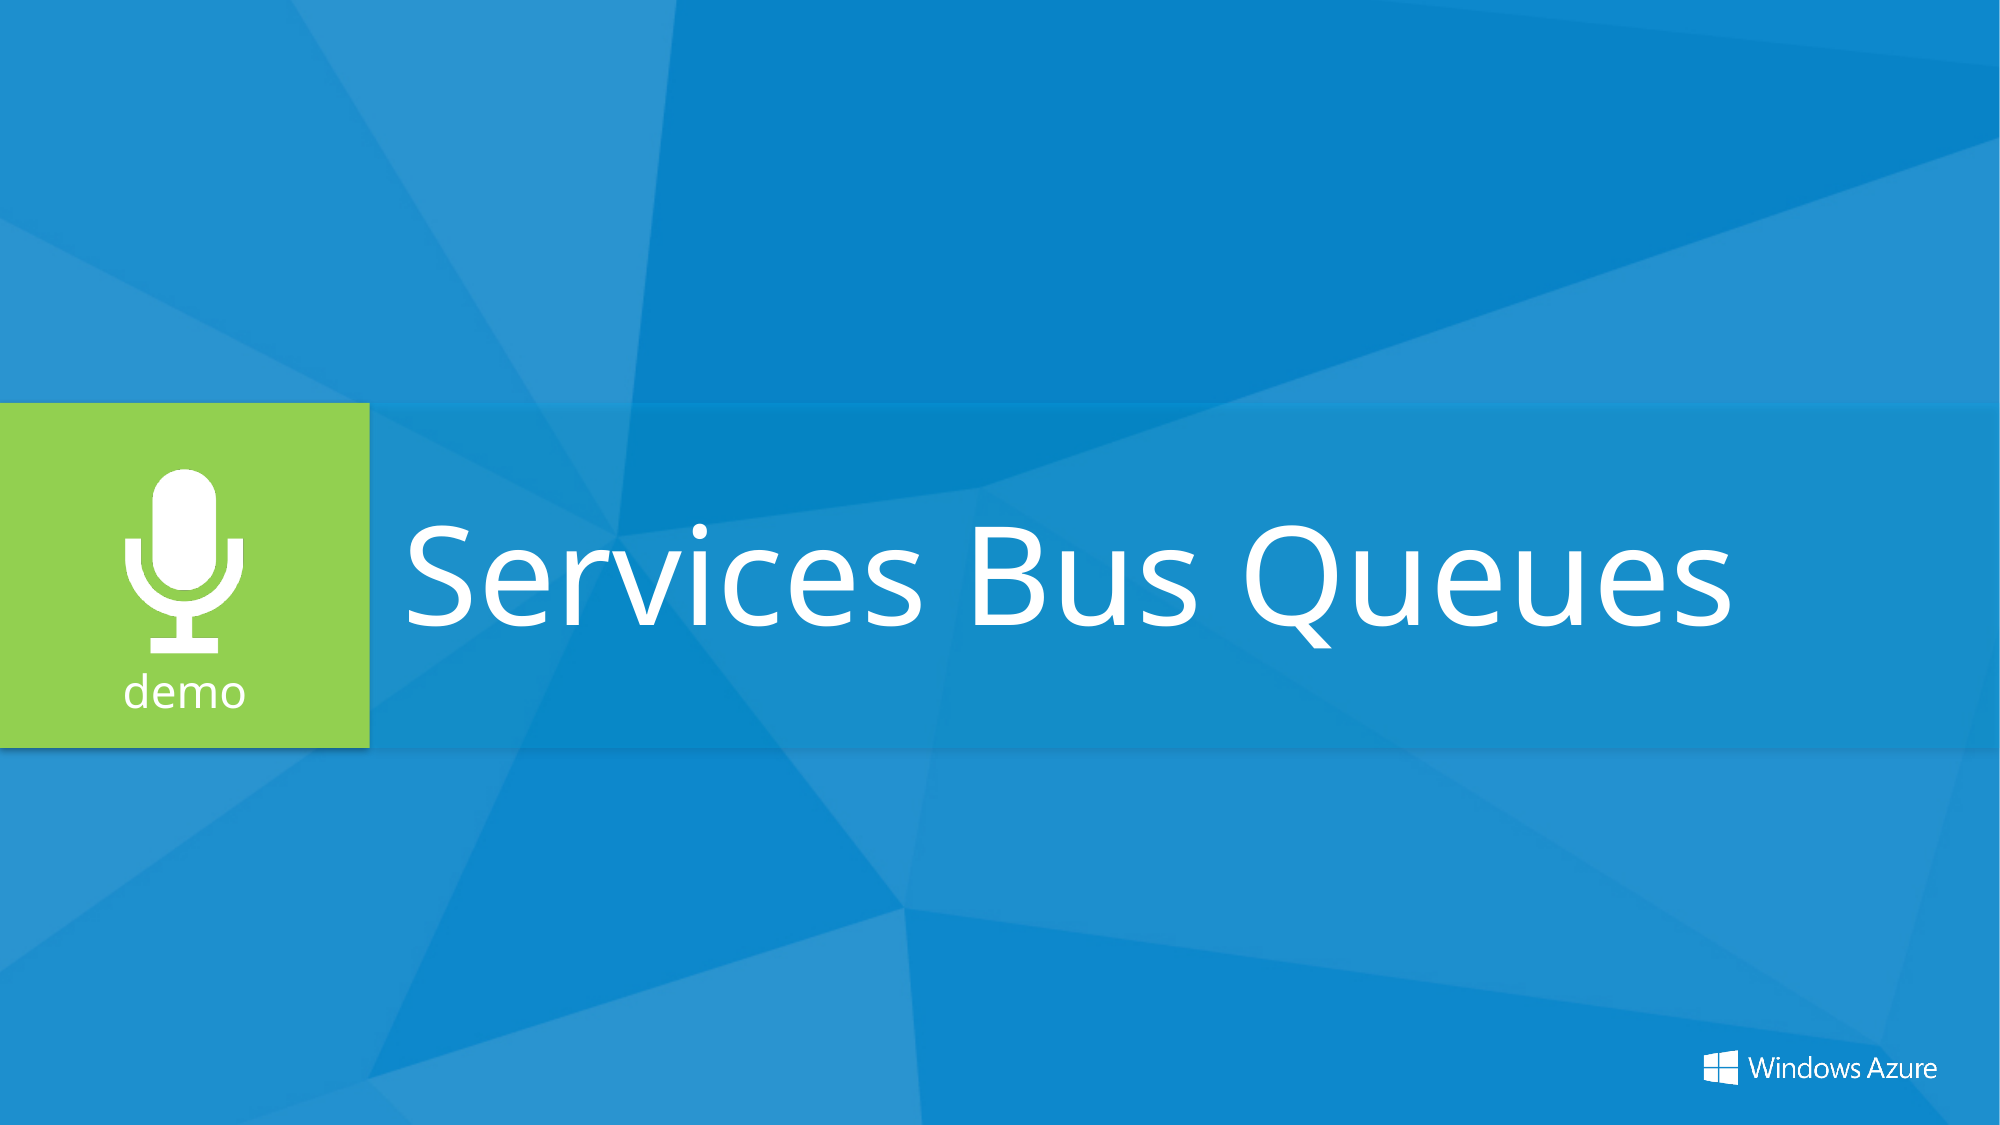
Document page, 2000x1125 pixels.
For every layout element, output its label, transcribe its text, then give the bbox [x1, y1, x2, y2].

text_box Services Bus Queues [387, 481, 1752, 661]
picture [90, 467, 278, 655]
picture [0, 0, 2000, 1125]
